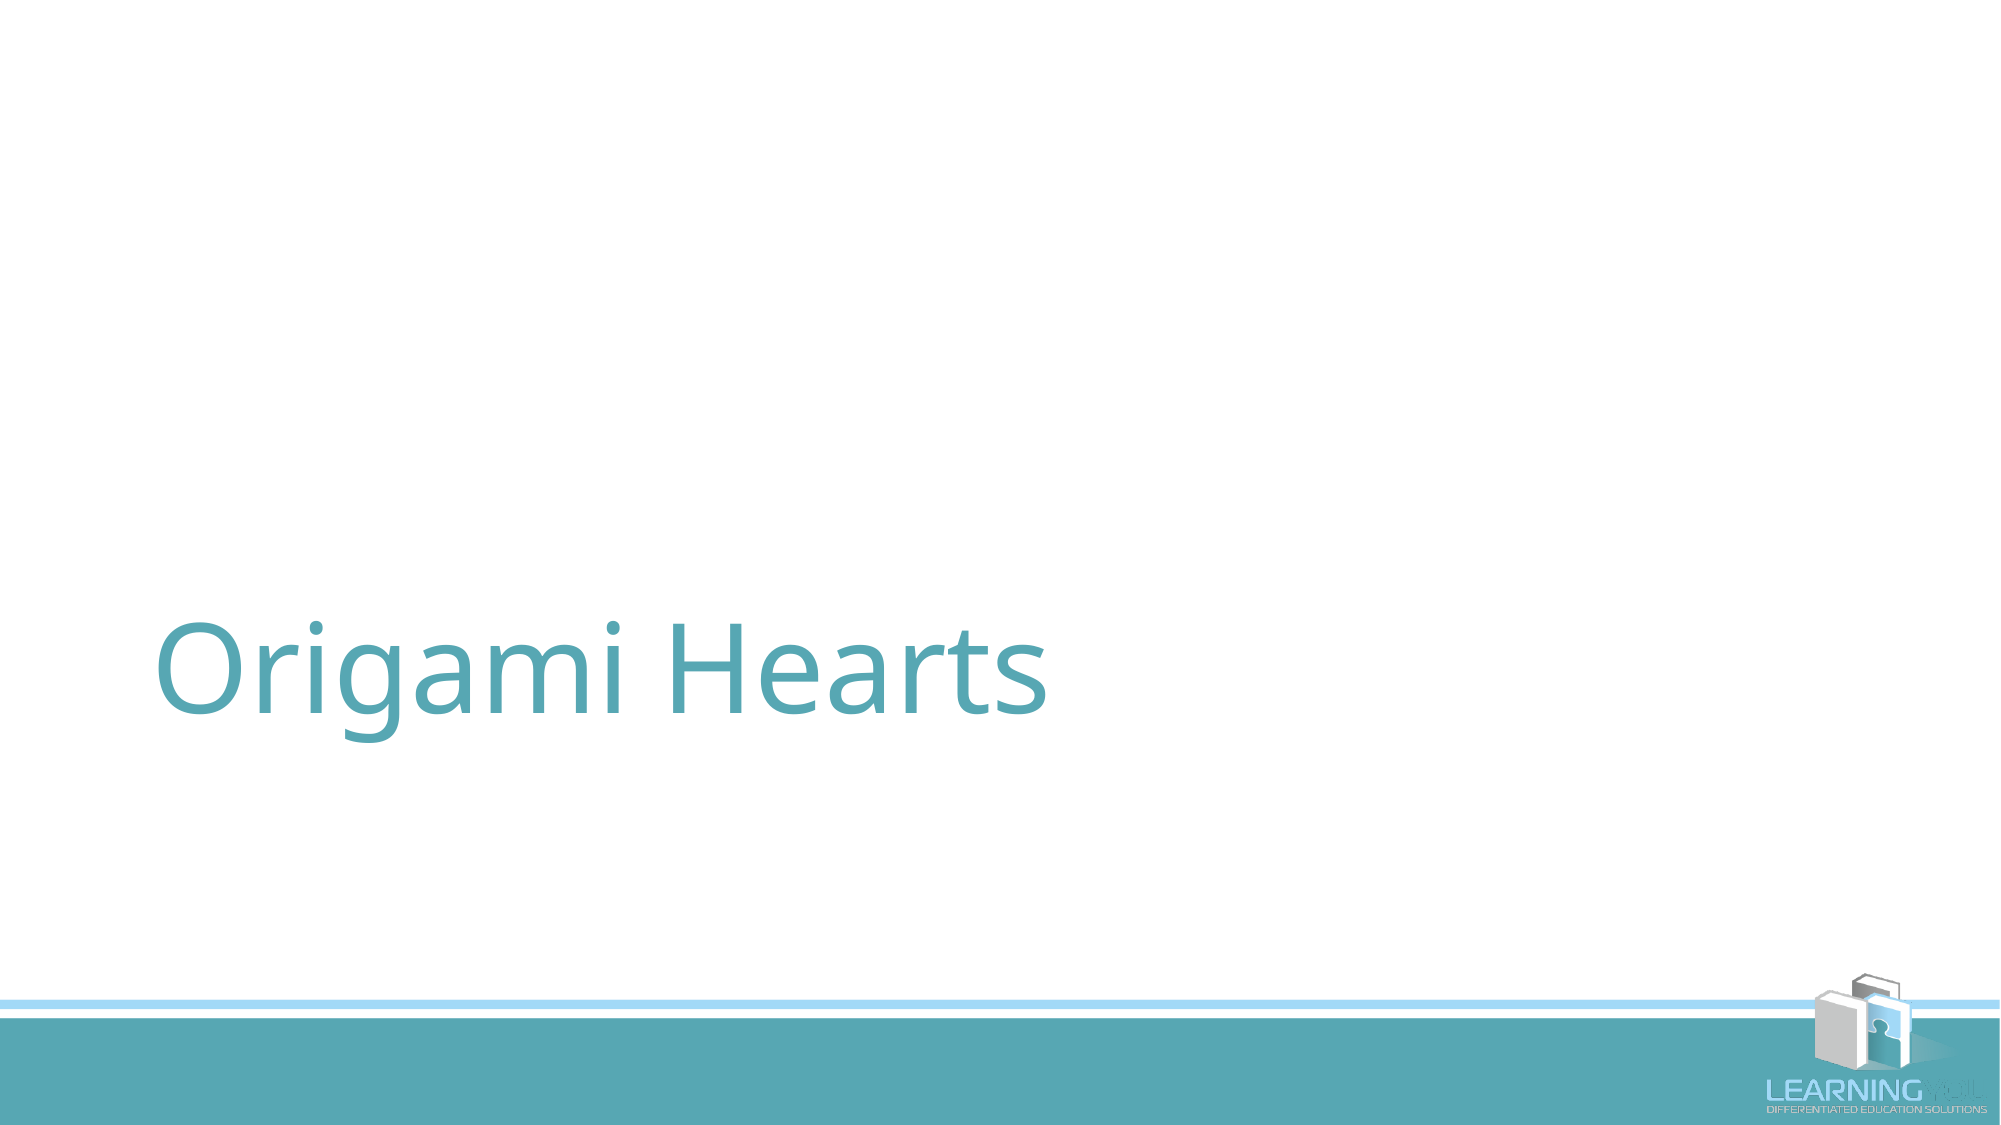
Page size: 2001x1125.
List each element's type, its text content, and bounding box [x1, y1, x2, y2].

picture [0, 973, 2000, 1125]
title Origami Hearts [136, 280, 1862, 749]
